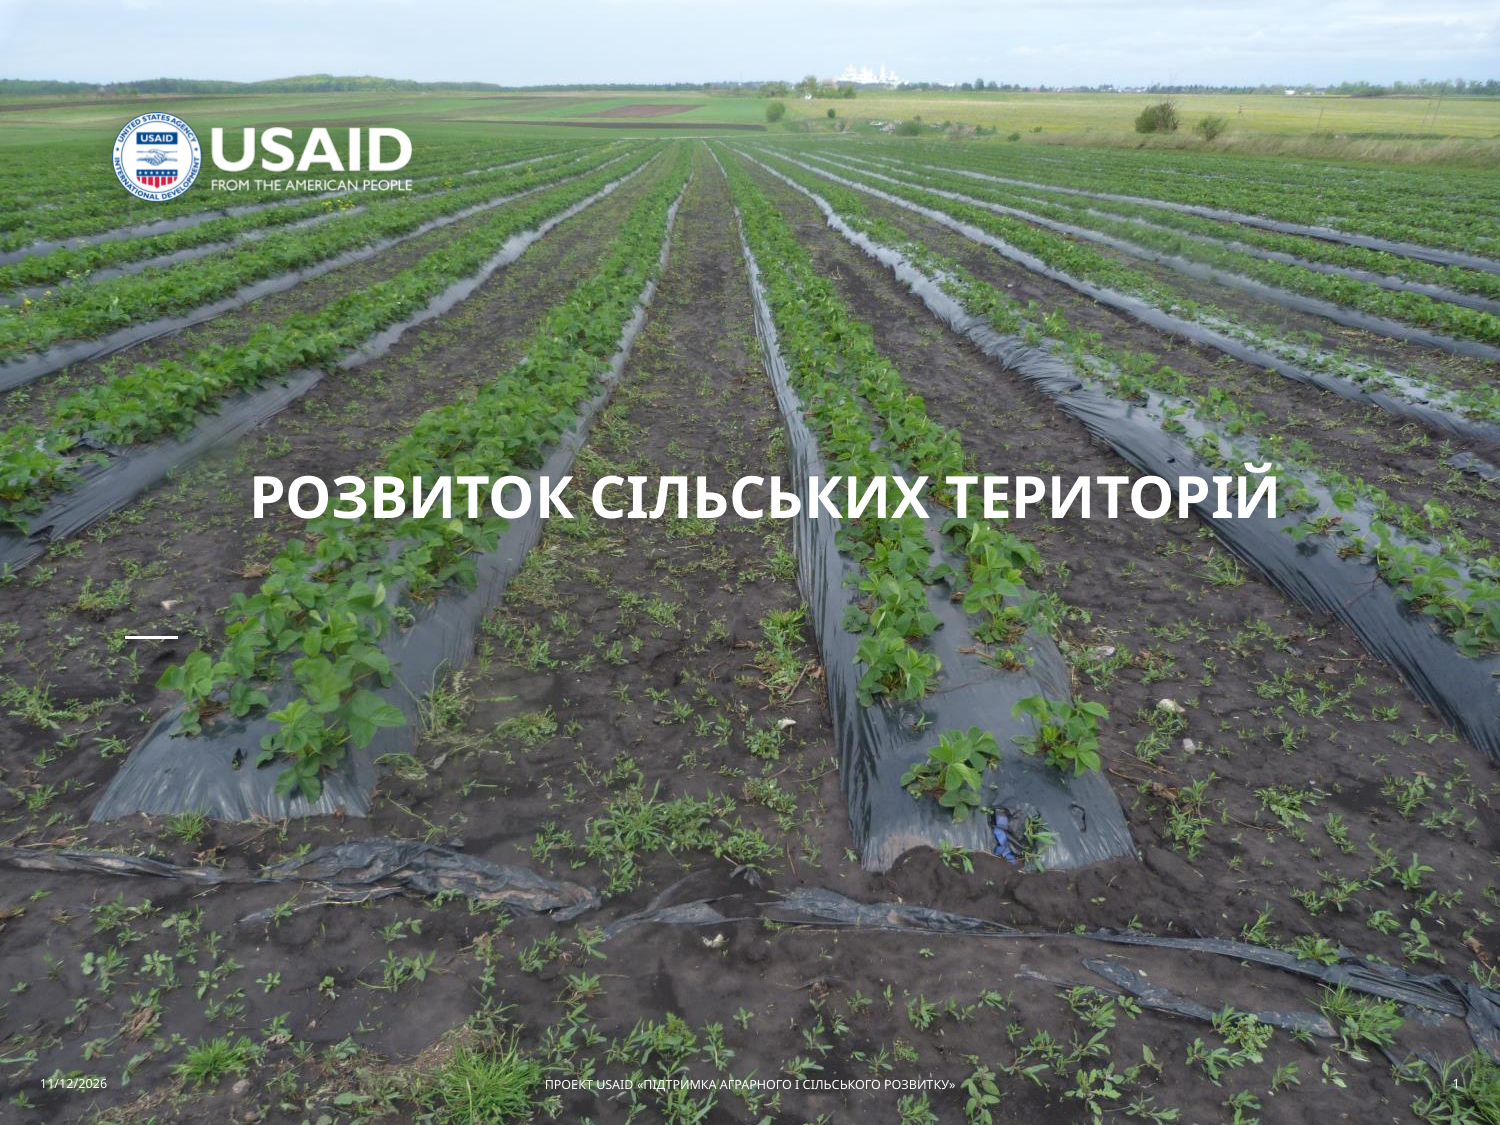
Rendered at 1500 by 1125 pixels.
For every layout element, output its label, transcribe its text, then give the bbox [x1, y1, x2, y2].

footer ПРОЕКТ USAID «ПІДТРИМКА АГРАРНОГО І СІЛЬСЬКОГО РОЗВИТКУ» [512, 1069, 988, 1100]
slide_number 1 [1125, 1069, 1475, 1100]
picture [0, 0, 1500, 1125]
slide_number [24, 1069, 375, 1100]
title РОЗВИТОК СІЛЬСЬКИХ ТЕРИТОРІЙ [106, 412, 1426, 538]
